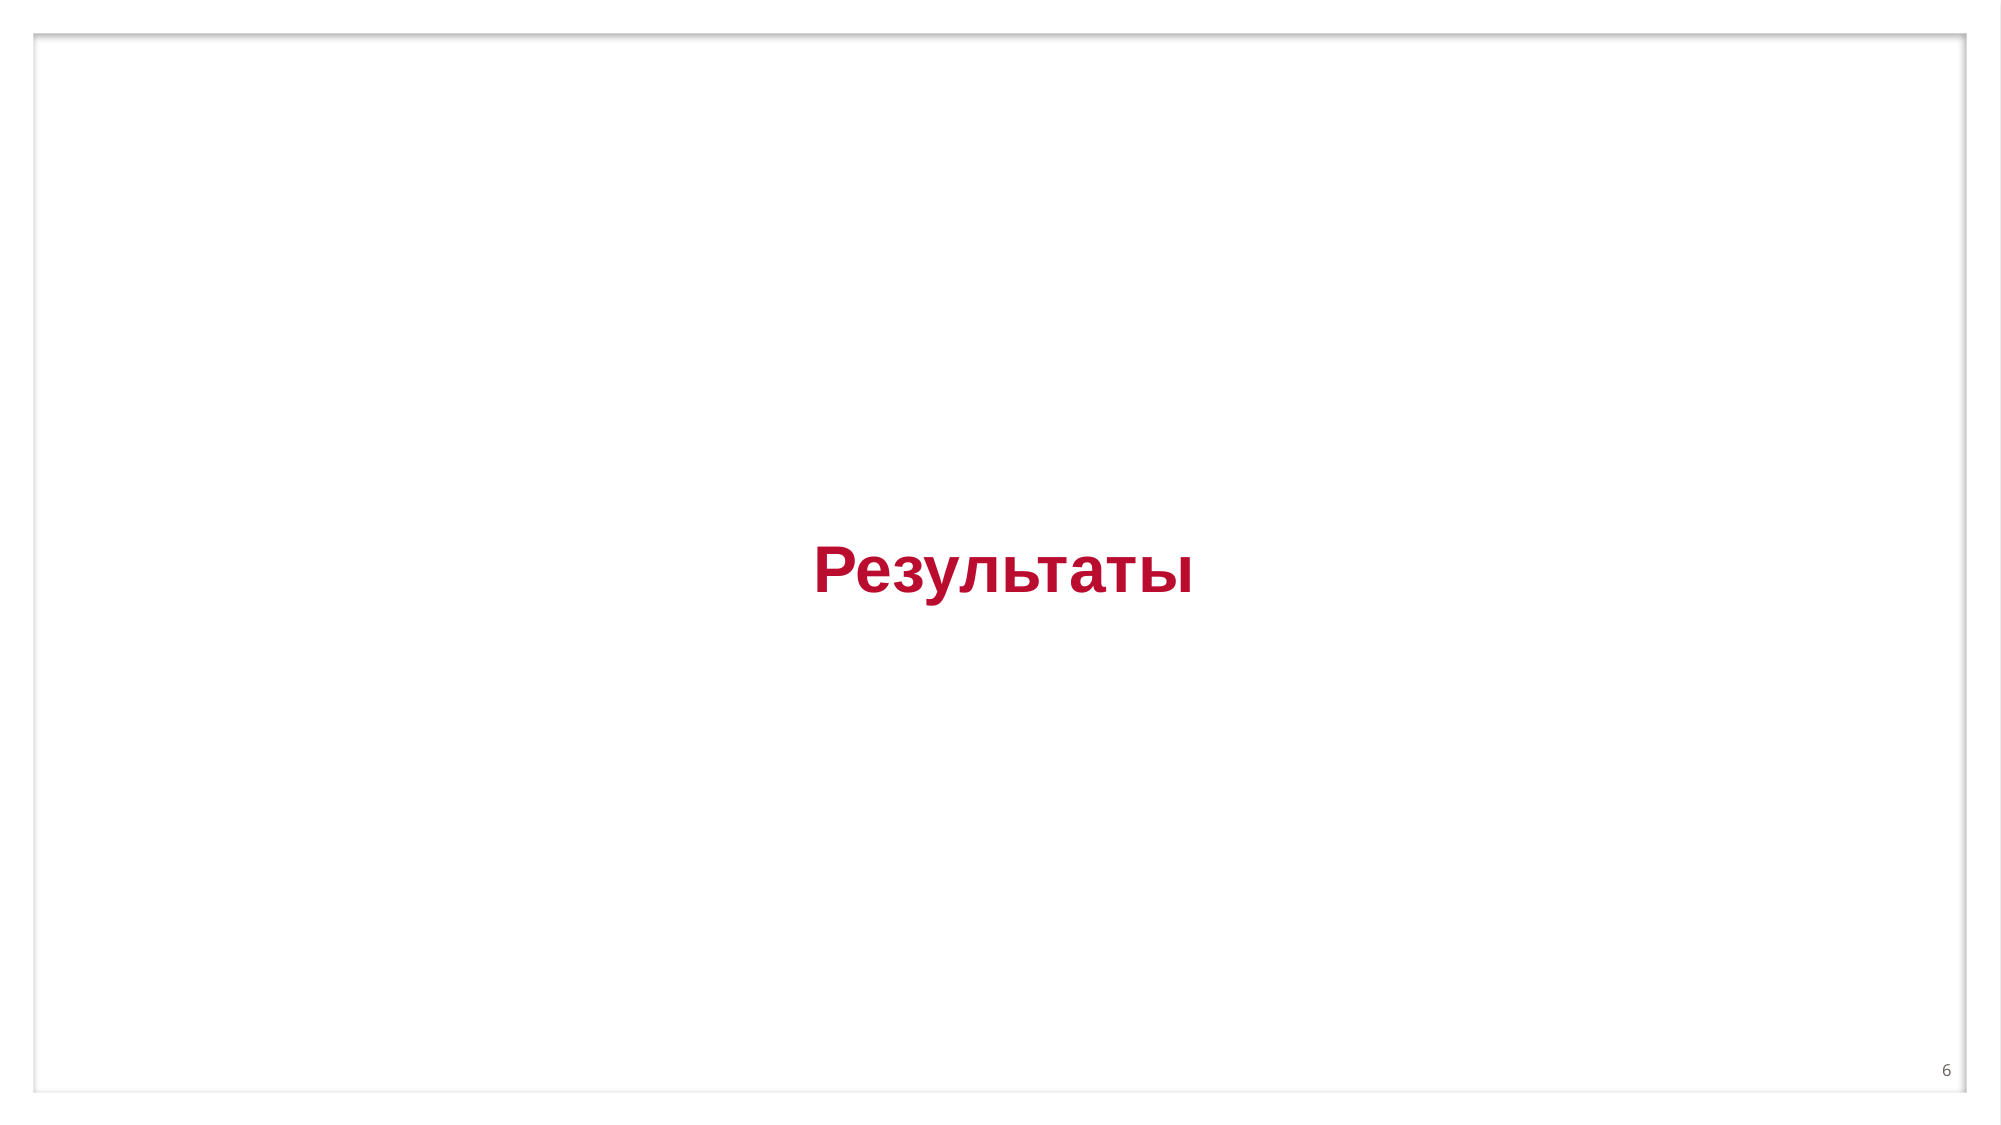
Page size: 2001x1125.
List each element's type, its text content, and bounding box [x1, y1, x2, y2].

title Результаты [91, 510, 1917, 621]
slide_number 6 [1500, 1051, 1967, 1092]
